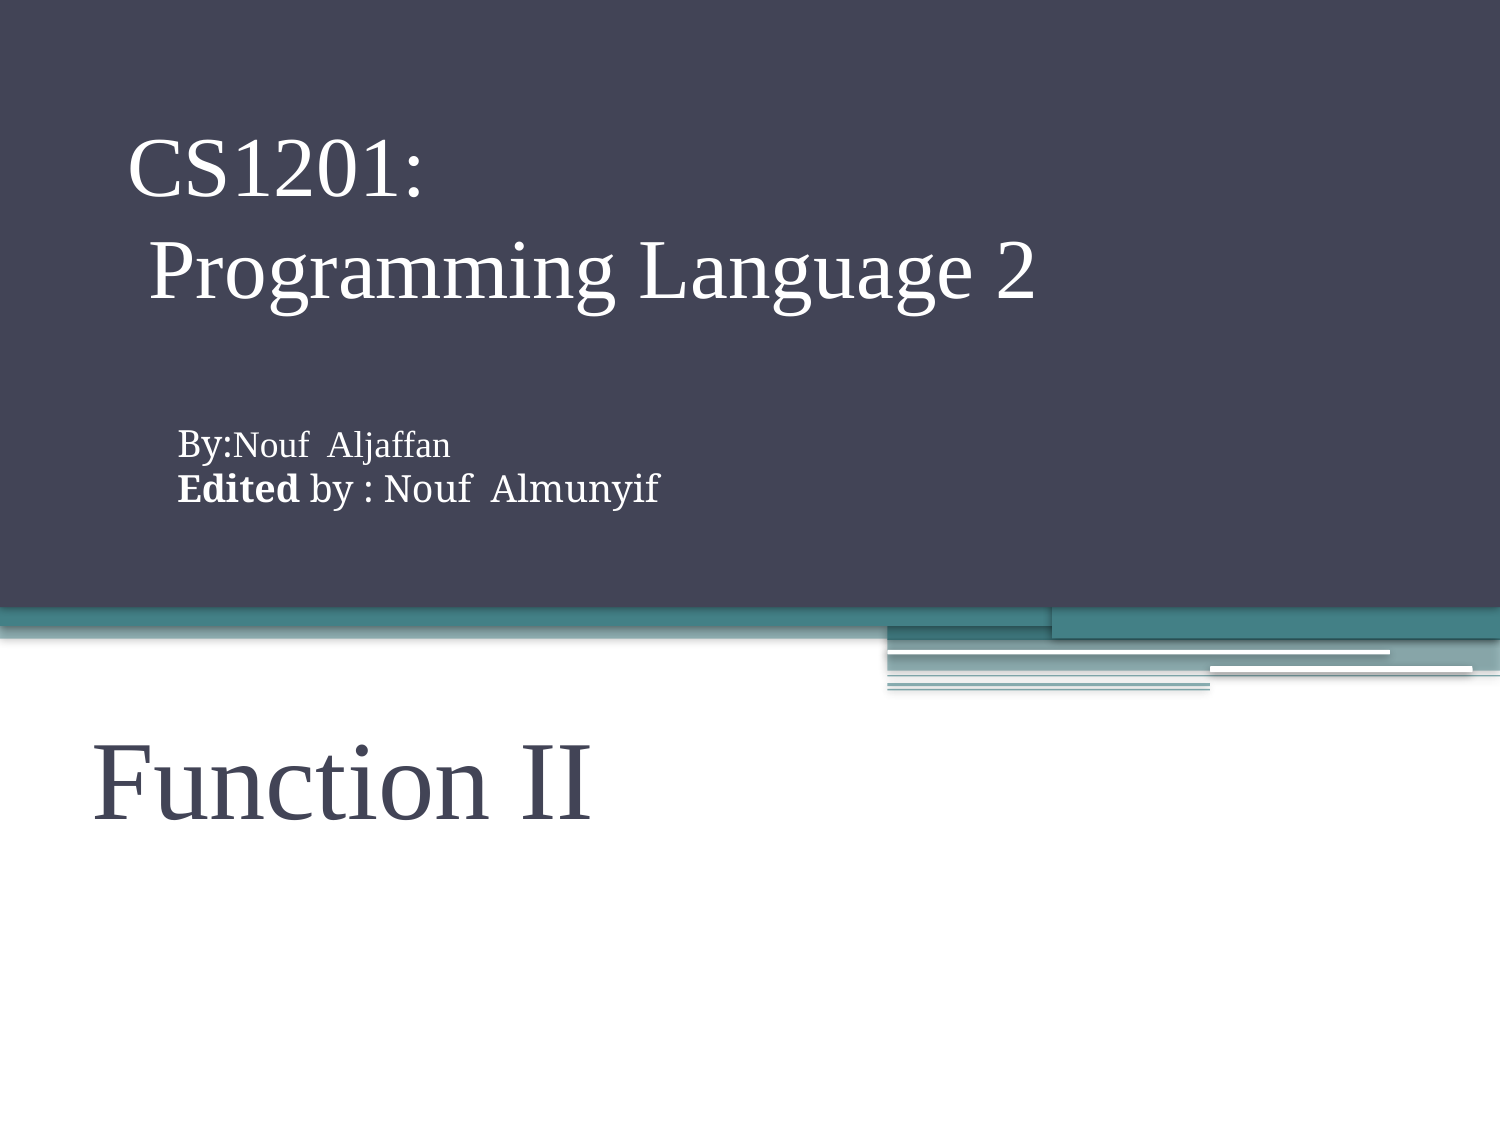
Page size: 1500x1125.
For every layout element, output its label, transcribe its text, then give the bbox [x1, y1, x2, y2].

subtitle Function II [37, 699, 850, 873]
text_box By:Nouf Aljaffan Edited by : Nouf Almunyif [162, 412, 700, 518]
title CS1201: Programming Language 2 [112, 99, 1388, 529]
